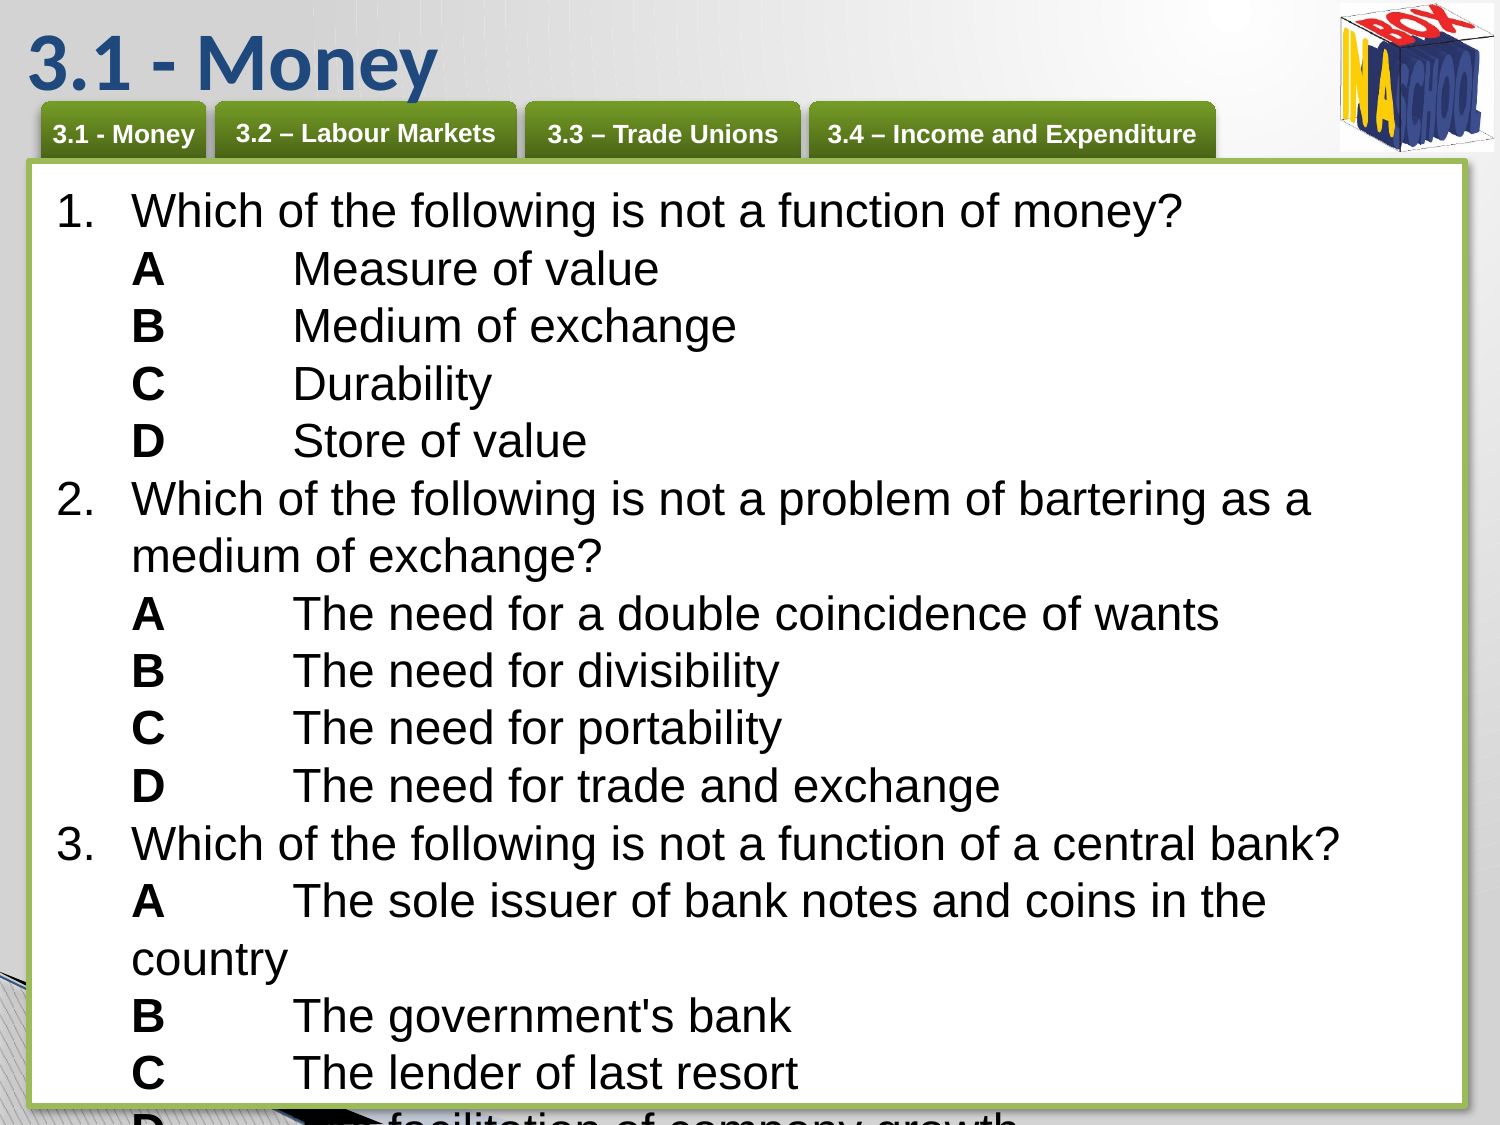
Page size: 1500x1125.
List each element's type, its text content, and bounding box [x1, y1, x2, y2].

picture [1340, 3, 1495, 152]
text_box Which of the following is not a function of money? A Measure of value B Medium of exchange C Durability D Store of value Which of the following is not a problem of bartering as a medium of exchange? A The need for a double coincidence of wants B The need for divisibility C The need for portability D The need for trade and exchange Which of the following is not a function of a central bank? A The sole issuer of bank notes and coins in the country B The government's bank C The lender of last resort D The facilitation of company growth [41, 172, 1447, 1125]
title 3.1 - Money [11, 11, 1465, 102]
